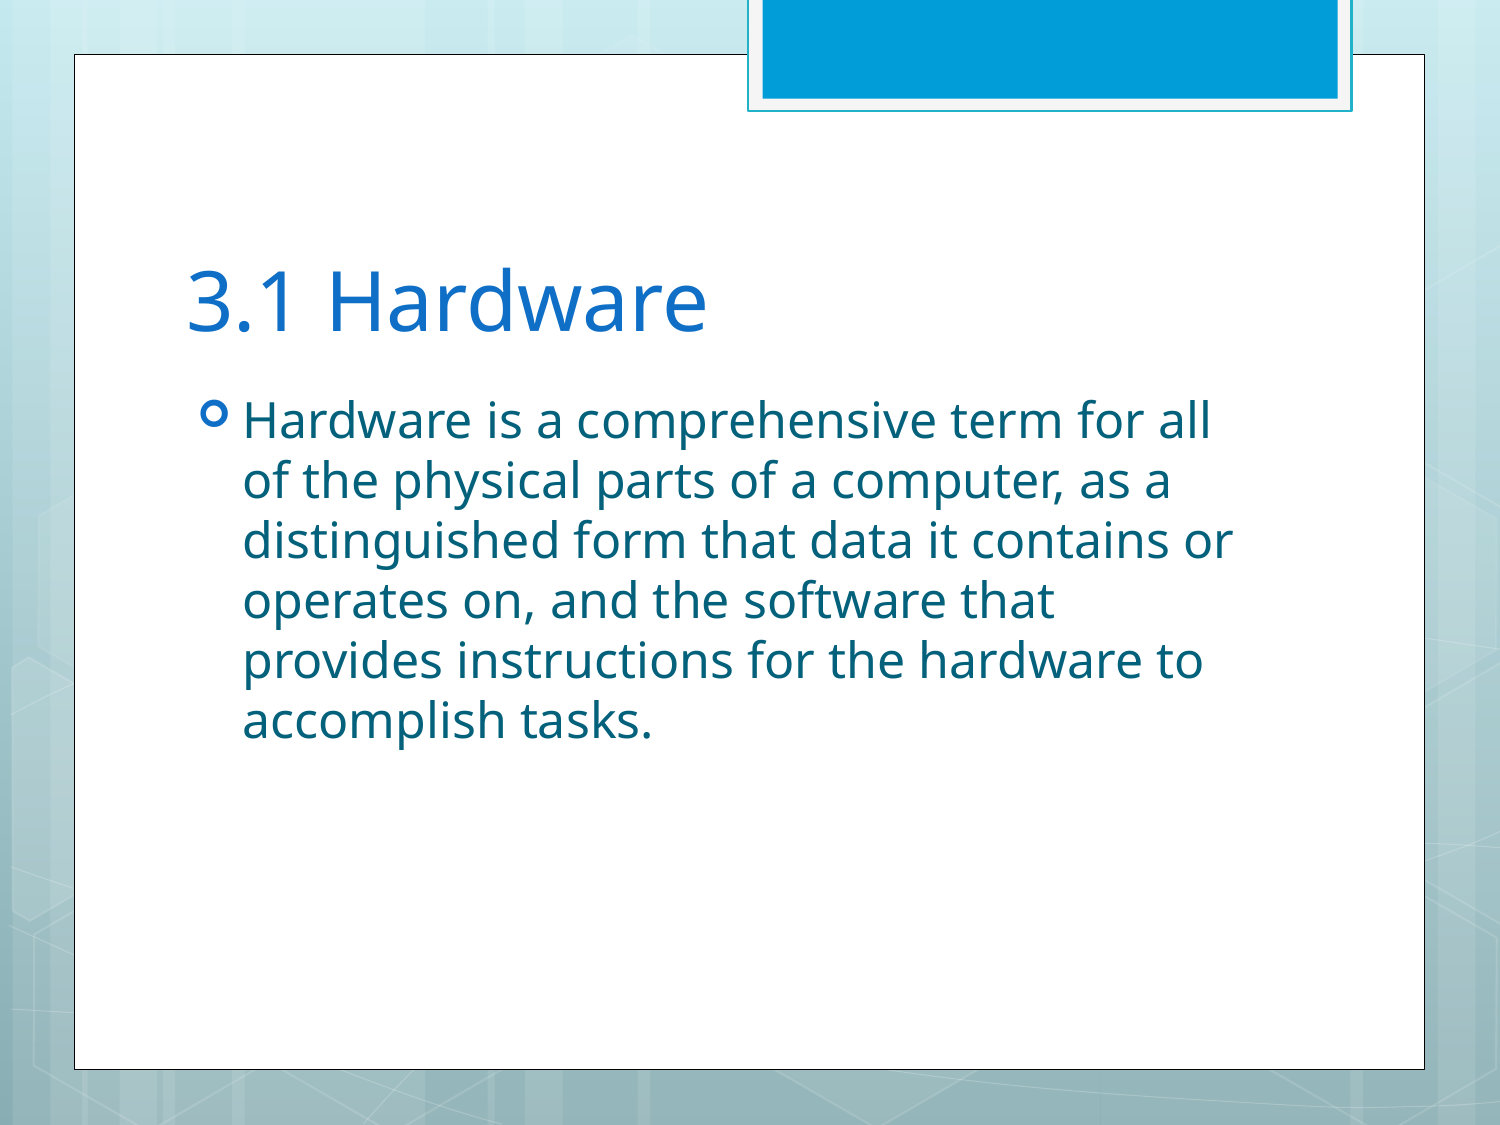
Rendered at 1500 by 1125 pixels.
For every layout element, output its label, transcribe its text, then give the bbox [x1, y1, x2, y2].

list Hardware is a comprehensive term for all of the physical parts of a computer, as a distinguished form that data it contains or operates on, and the software that provides instructions for the hardware to accomplish tasks. [171, 381, 1283, 957]
title 3.1 Hardware [171, 168, 1324, 357]
